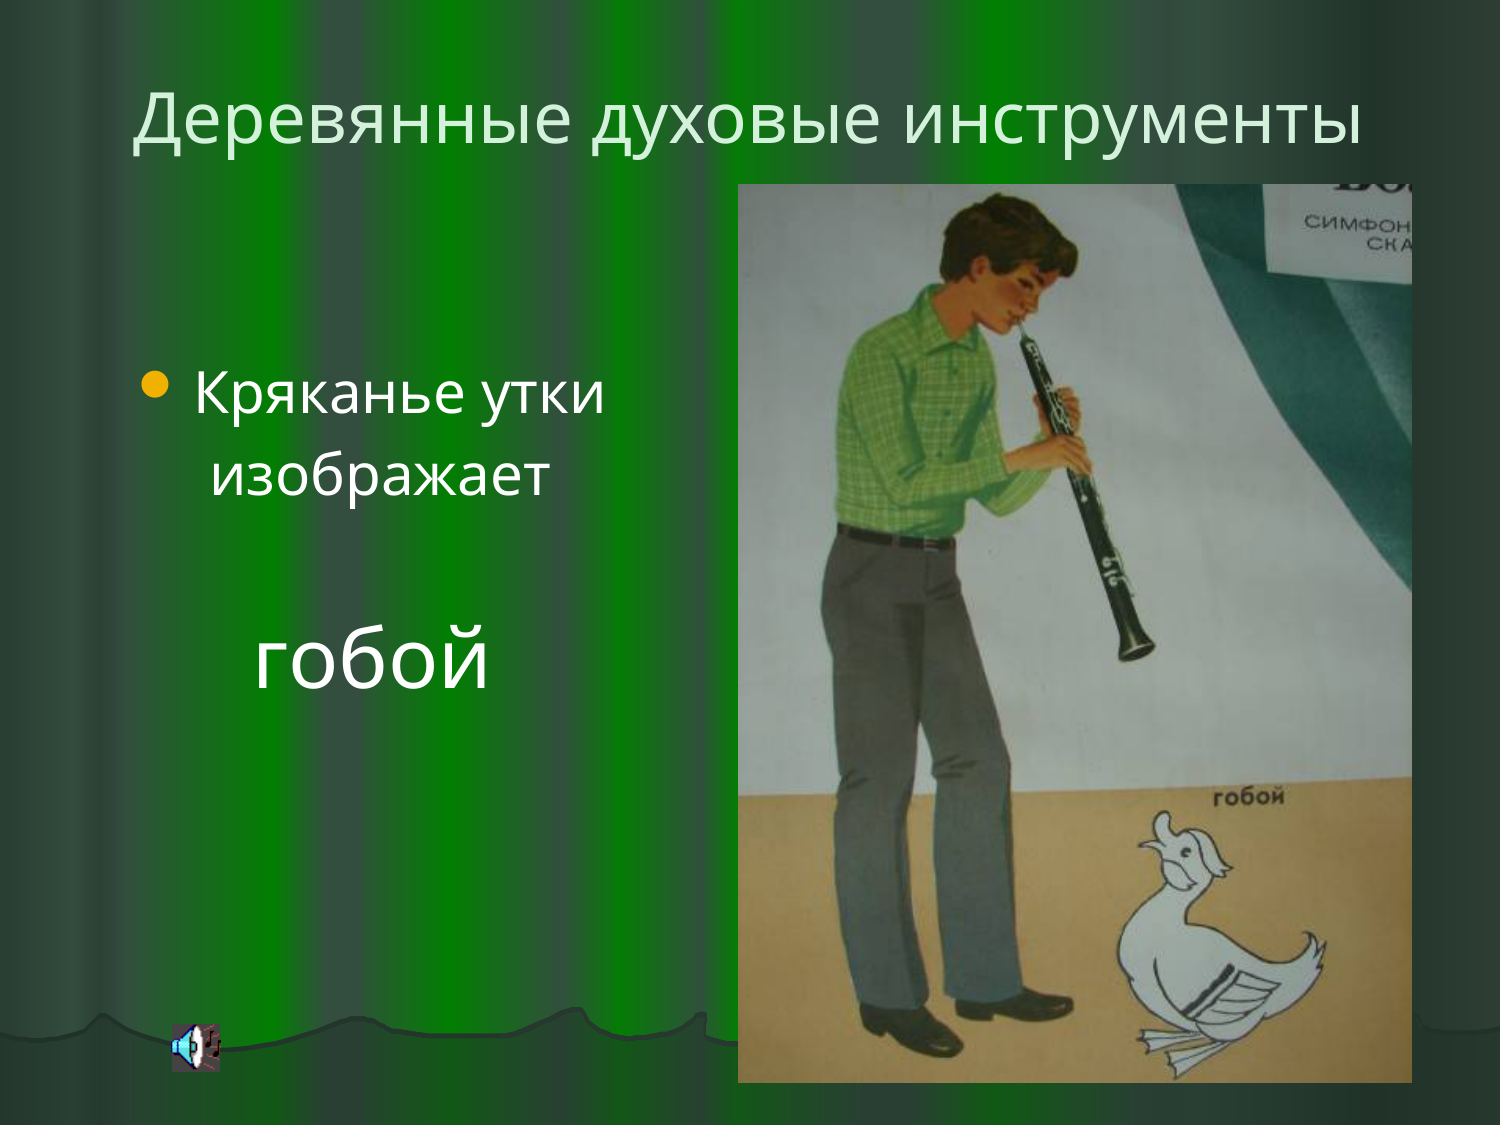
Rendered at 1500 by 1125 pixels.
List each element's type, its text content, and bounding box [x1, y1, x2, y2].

picture [170, 1022, 222, 1074]
list Кряканье утки изображает гобой [40, 184, 704, 1081]
title Деревянные духовые инструменты [74, 45, 1426, 186]
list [738, 184, 1412, 1083]
